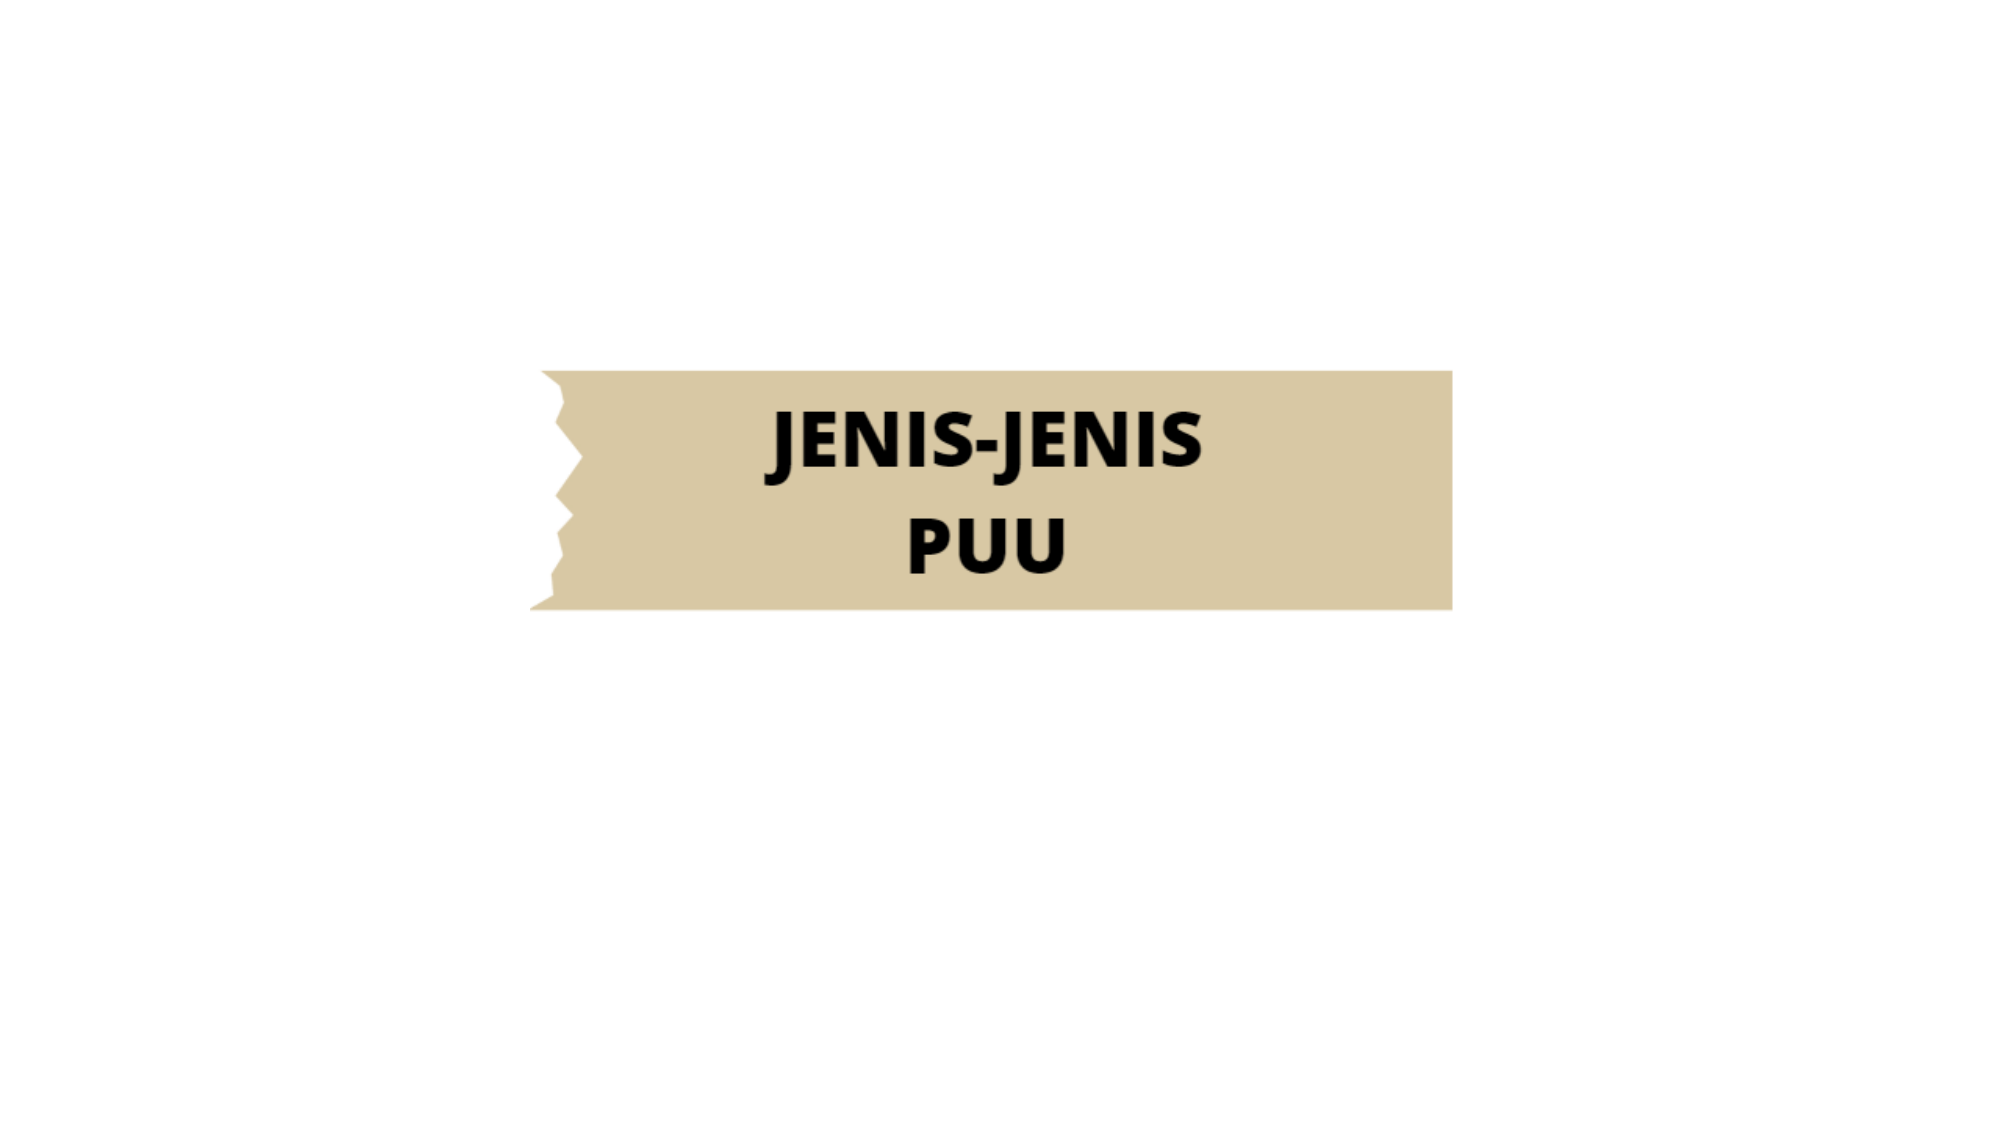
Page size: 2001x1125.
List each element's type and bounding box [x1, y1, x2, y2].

picture [530, 357, 1470, 621]
